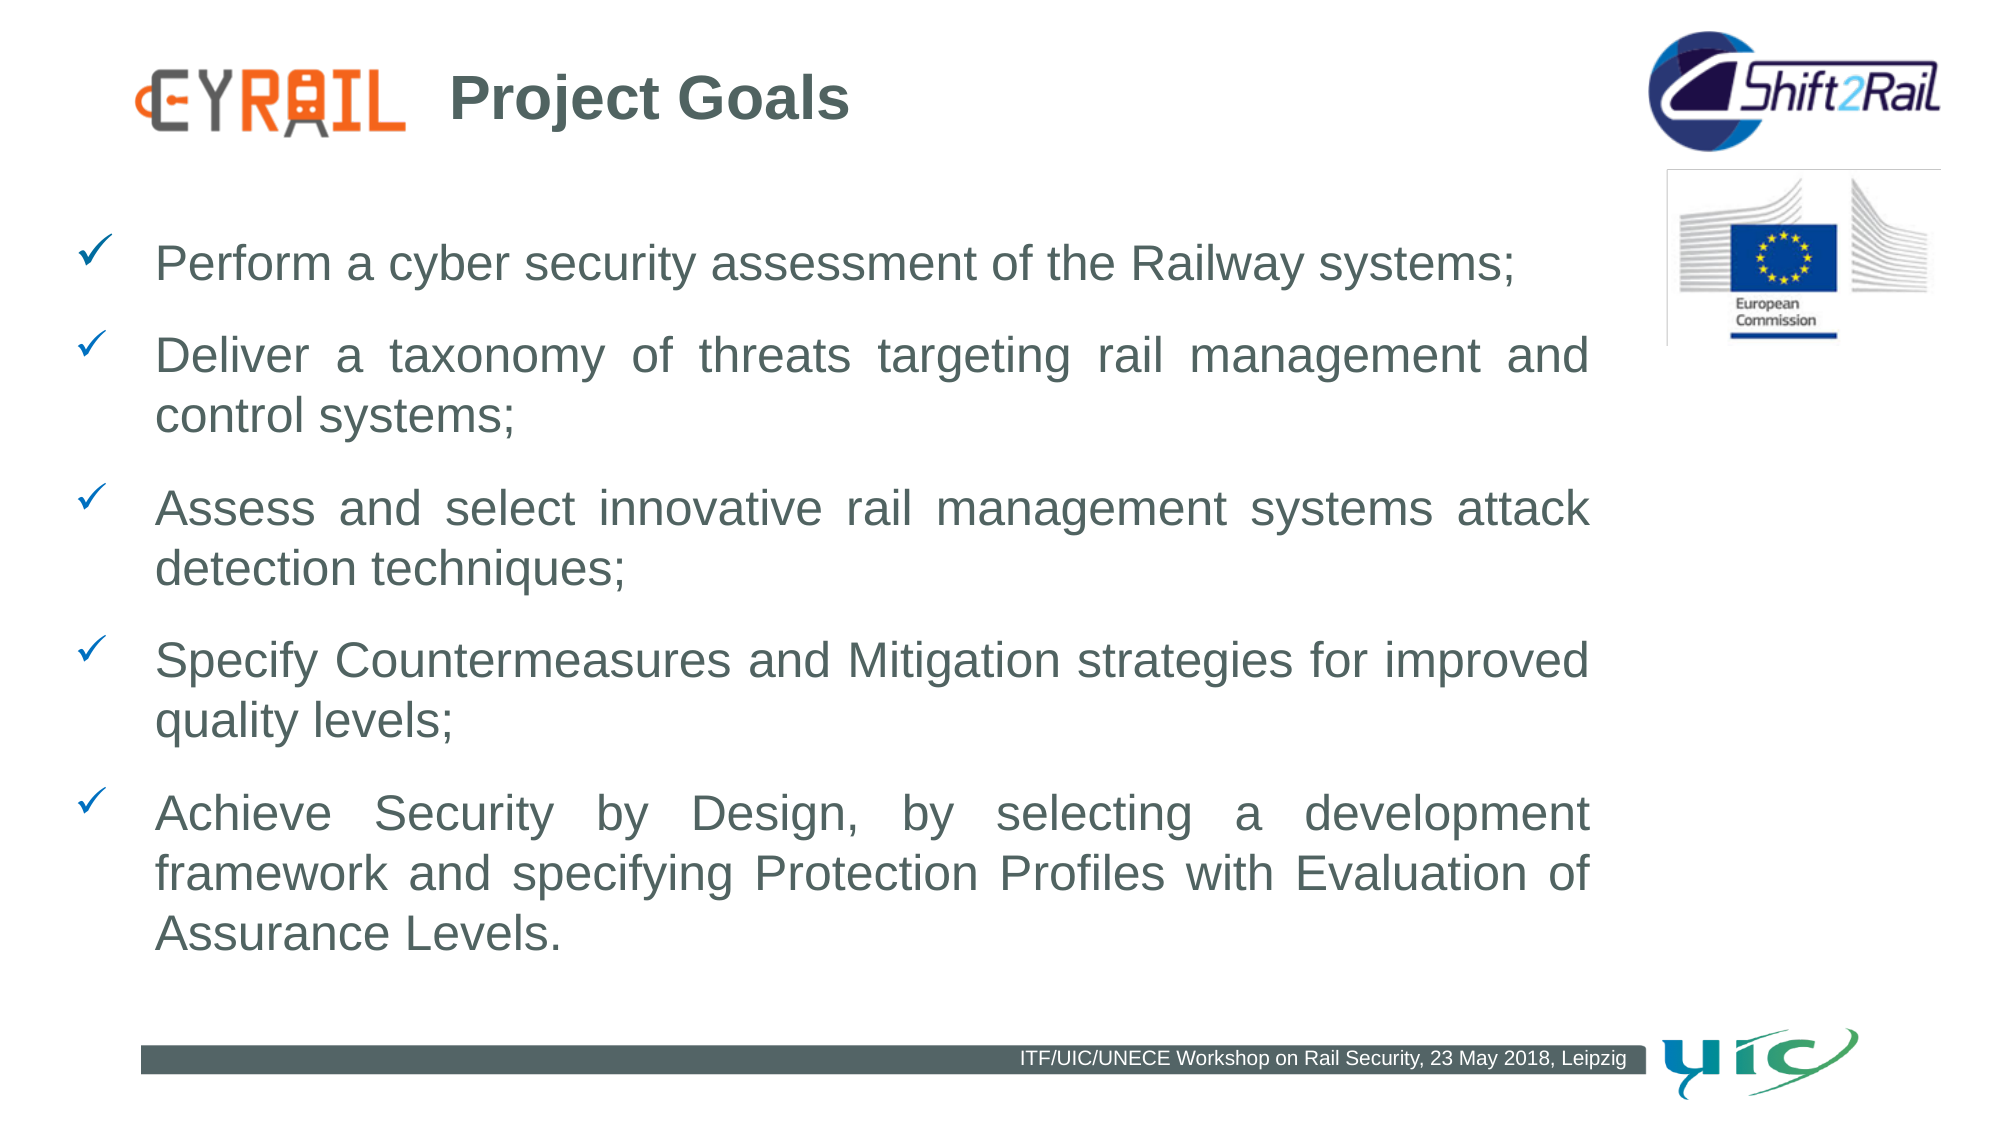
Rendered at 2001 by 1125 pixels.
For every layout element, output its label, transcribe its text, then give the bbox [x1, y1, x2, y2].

picture [1647, 31, 1941, 347]
picture [125, 38, 433, 162]
title Project Goals [448, 38, 1170, 134]
text_box Perform a cyber security assessment of the Railway systems; Deliver a taxonomy of threats targeting rail management and control systems; Assess and select innovative rail management systems attack detection techniques; Specify Countermeasures and Mitigation strategies for improved quality levels; Achieve Security by Design, by selecting a development framework and specifying Protection Profiles with Evaluation of Assurance Levels. [59, 222, 1606, 1005]
footer ITF/UIC/UNECE Workshop on Rail Security, 23 May 2018, Leipzig [669, 1044, 1639, 1092]
picture [141, 1027, 1859, 1100]
